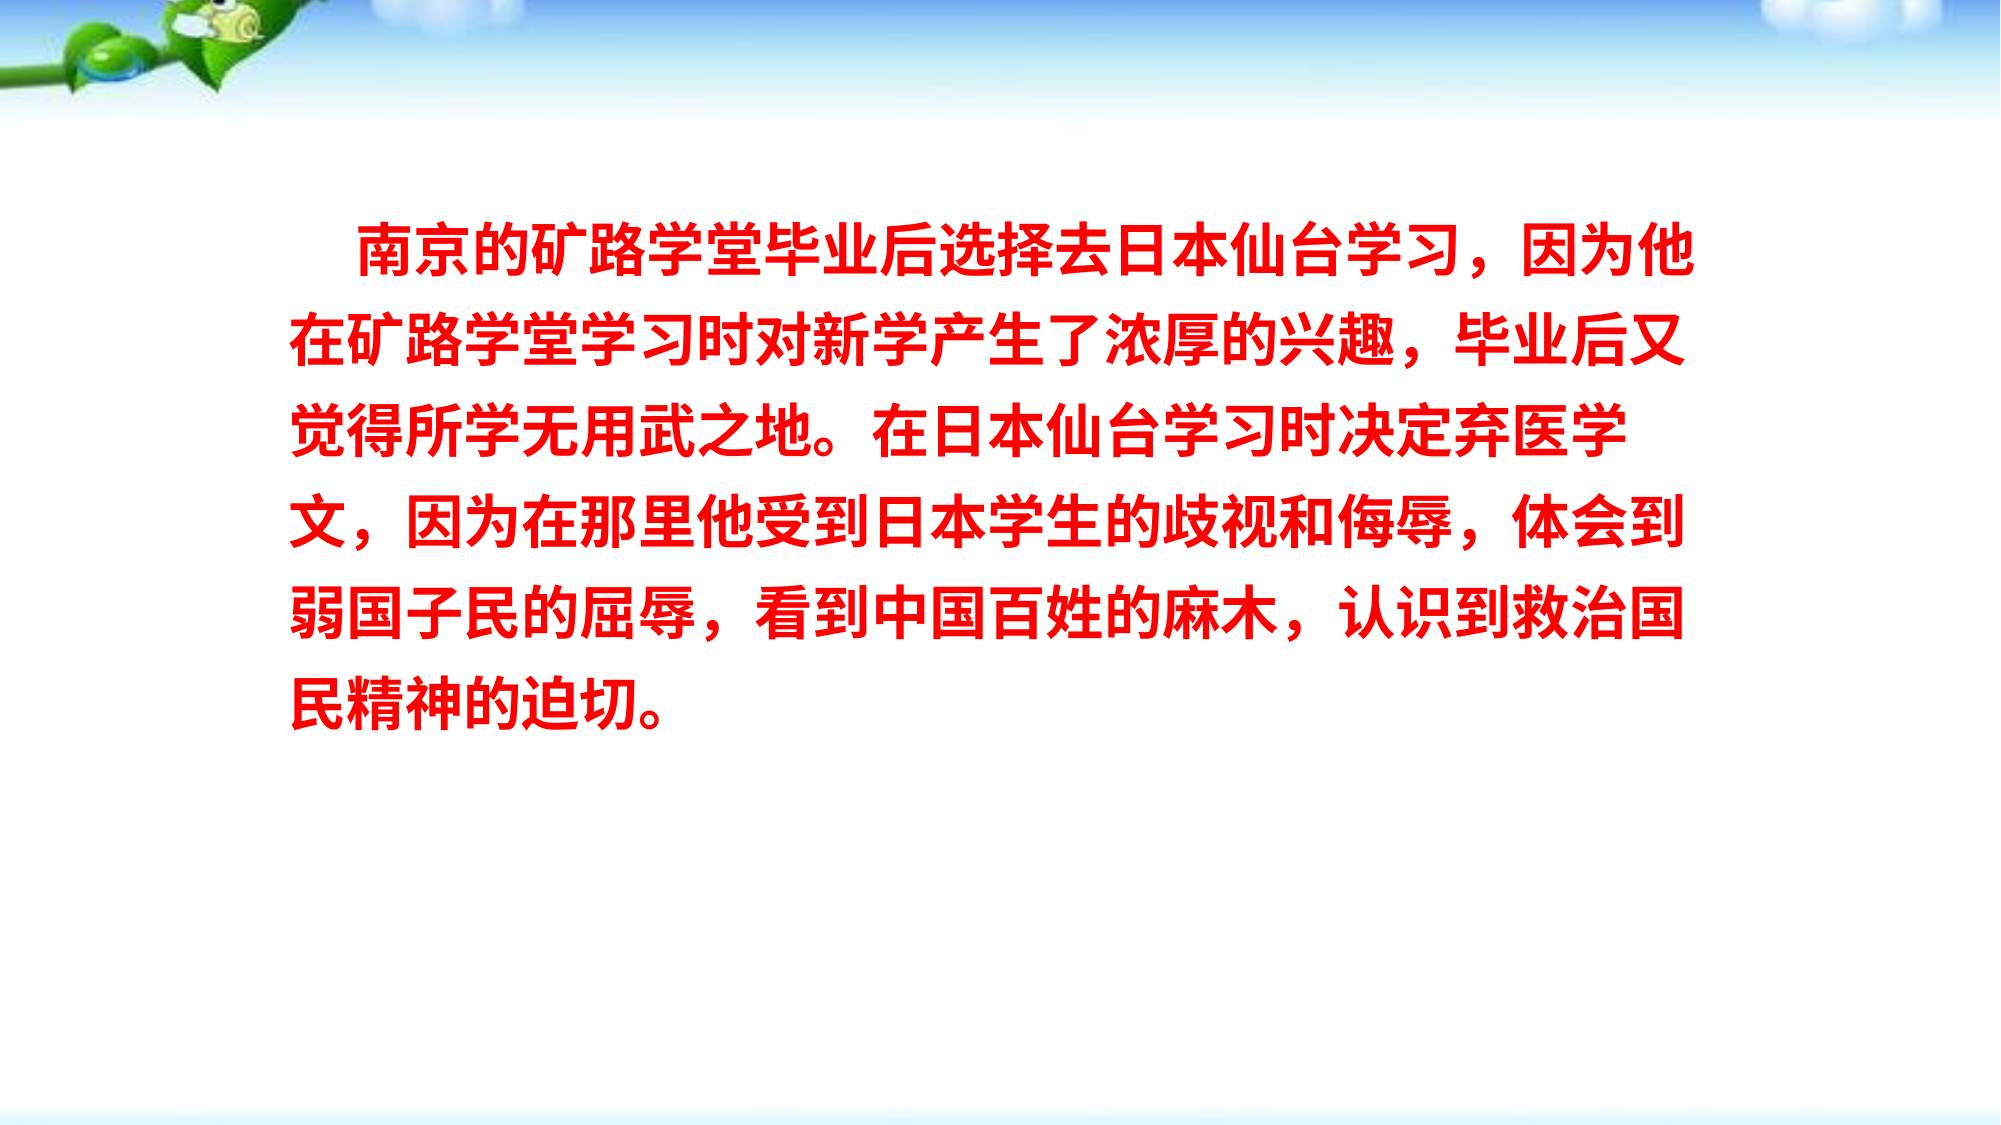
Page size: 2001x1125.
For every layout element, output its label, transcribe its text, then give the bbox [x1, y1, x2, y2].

text_box 南京的矿路学堂毕业后选择去日本仙台学习，因为他在矿路学堂学习时对新学产生了浓厚的兴趣，毕业后又觉得所学无用武之地。在日本仙台学习时决定弃医学文，因为在那里他受到日本学生的歧视和侮辱，体会到弱国子民的屈辱，看到中国百姓的麻木，认识到救治国民精神的迫切。 [273, 184, 1716, 745]
picture [0, 0, 2001, 1125]
